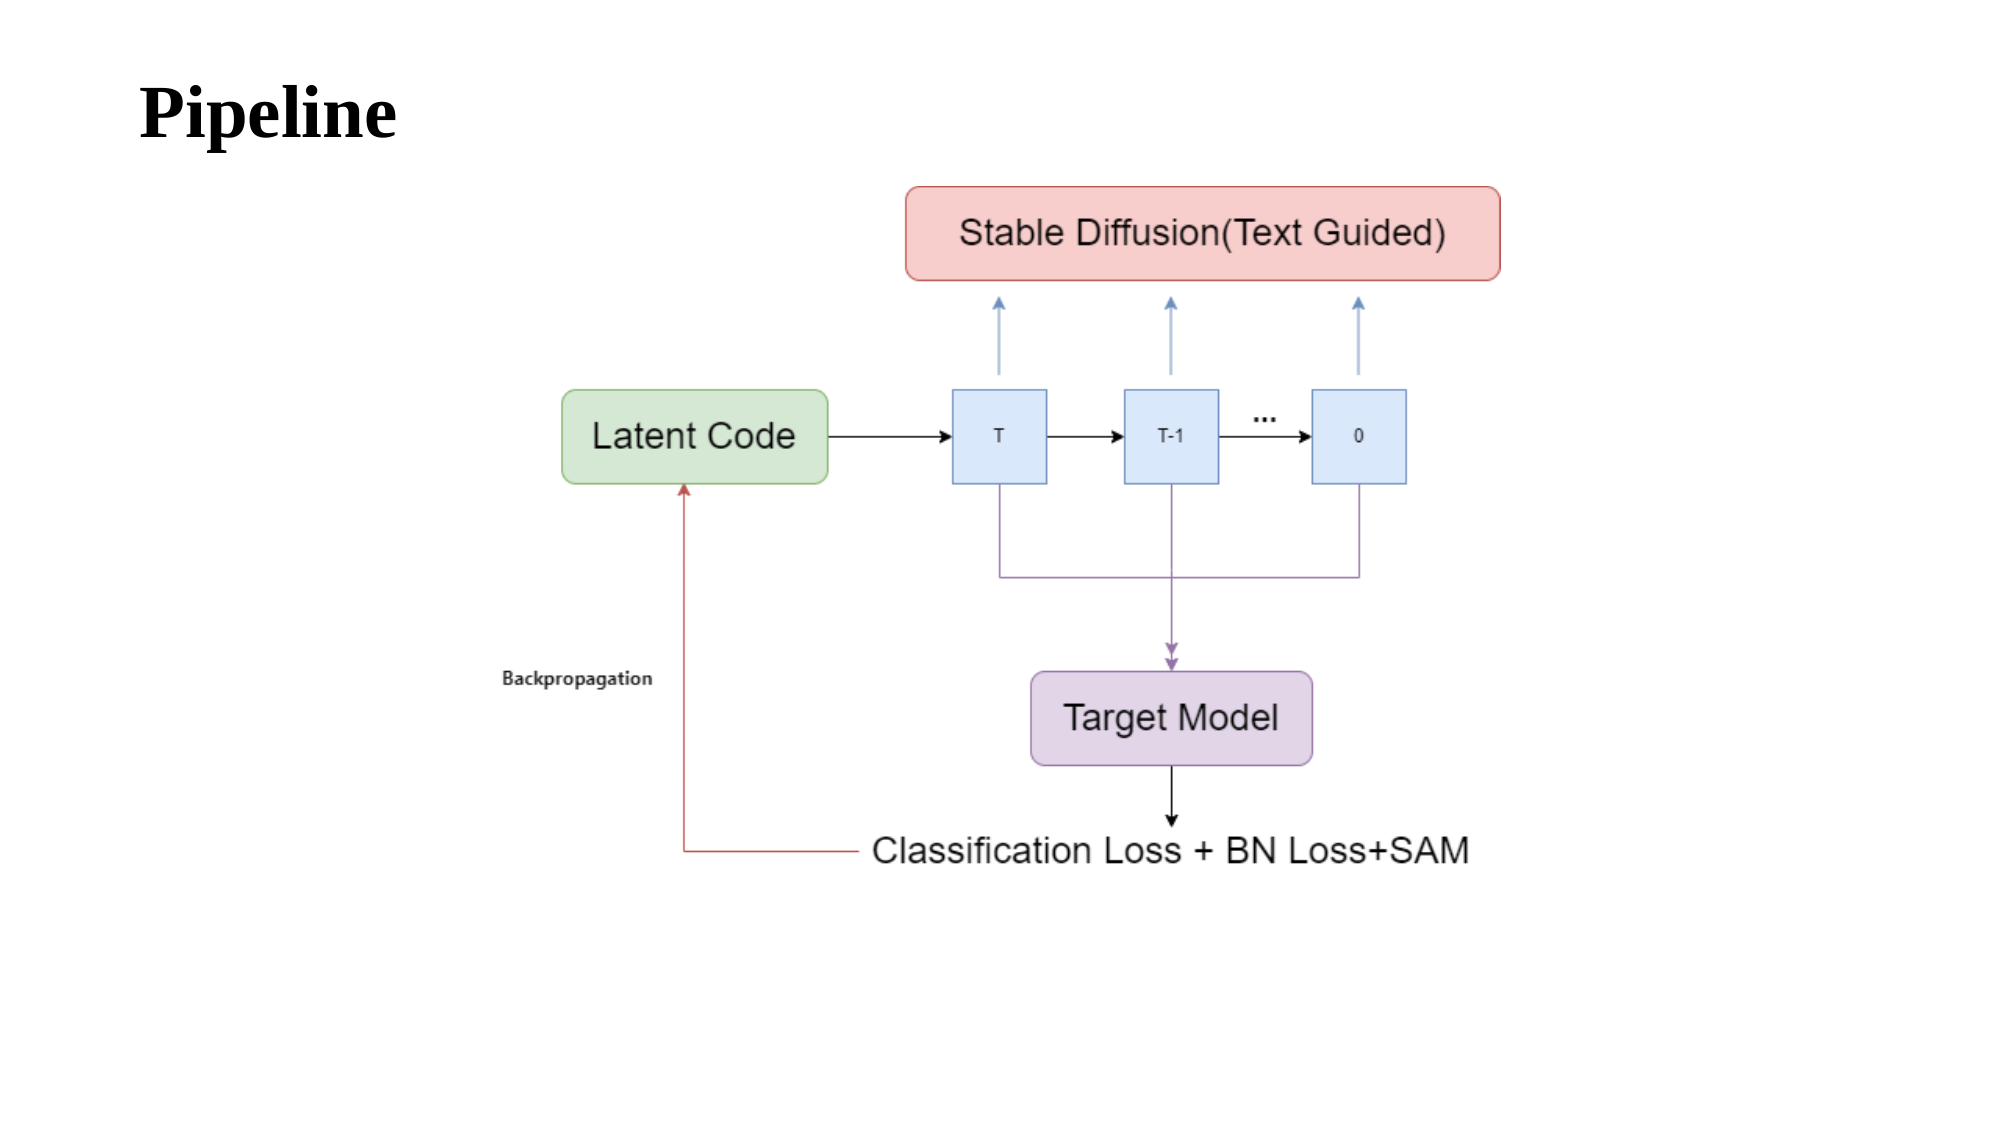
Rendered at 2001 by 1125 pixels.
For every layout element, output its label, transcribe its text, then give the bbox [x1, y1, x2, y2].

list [499, 186, 1501, 876]
text_box Pipeline [125, 54, 1125, 160]
